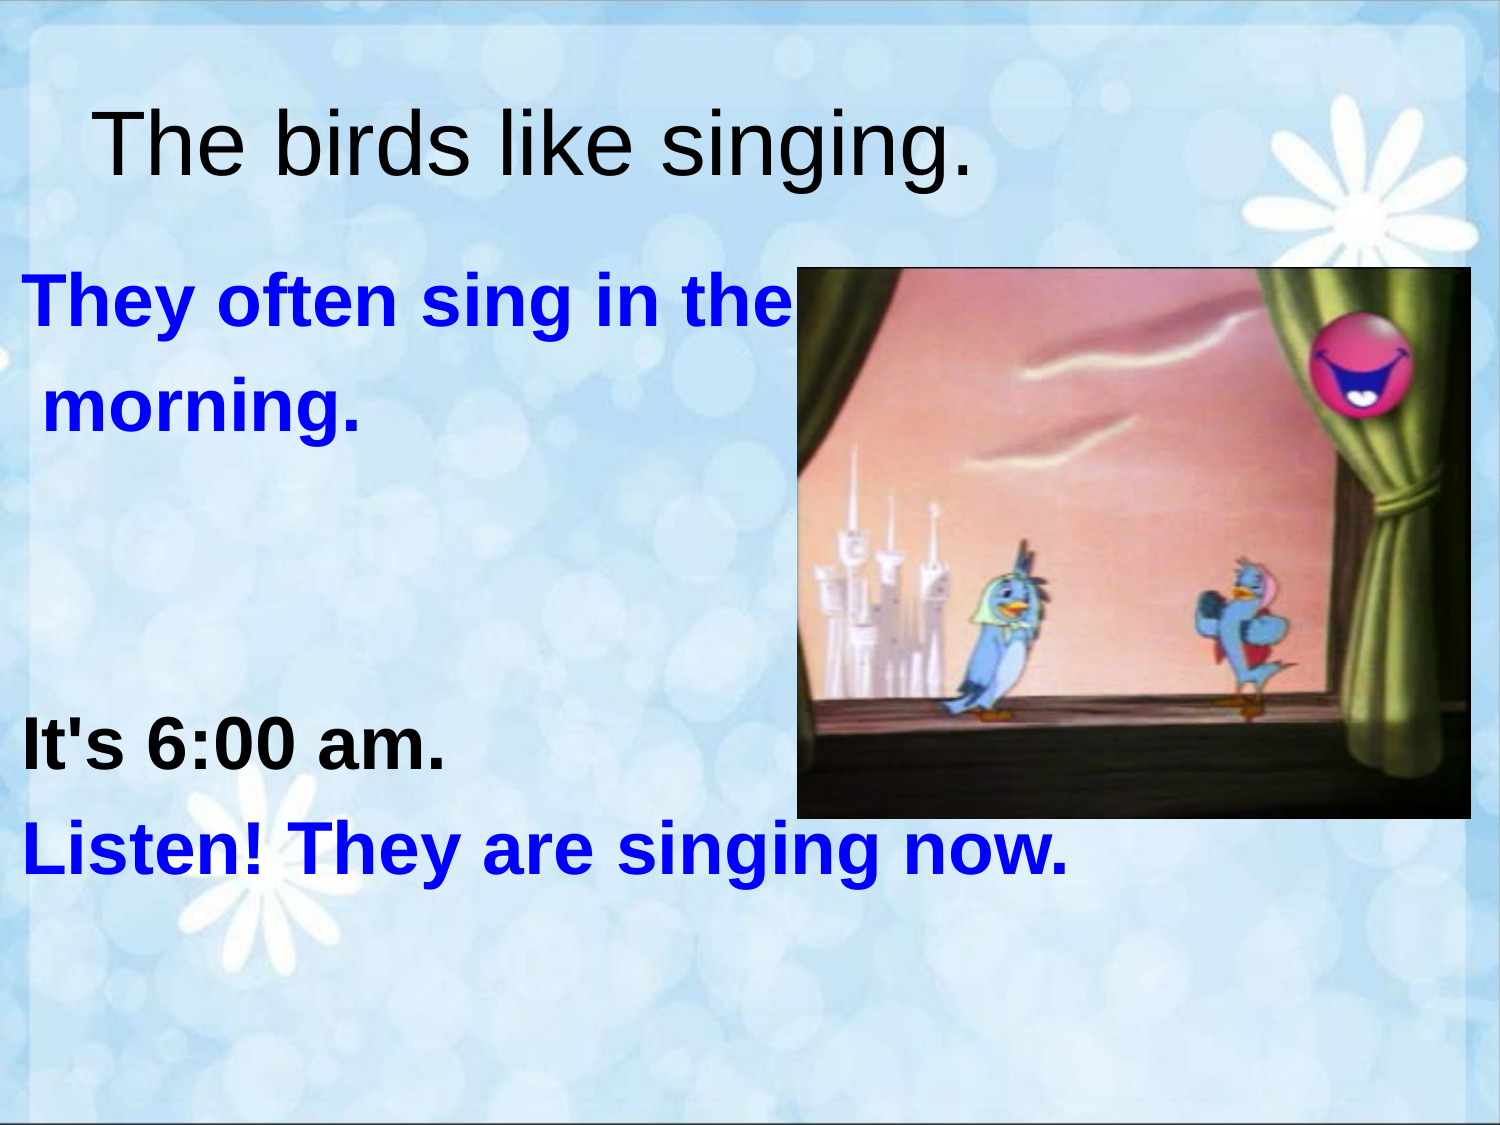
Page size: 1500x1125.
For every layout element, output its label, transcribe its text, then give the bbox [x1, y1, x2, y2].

picture [0, 0, 1500, 1125]
title The birds like singing. [75, 45, 1425, 233]
list They often sing in the morning. It's 6:00 am. Listen! They are singing now. [5, 243, 1176, 986]
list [797, 266, 1471, 819]
